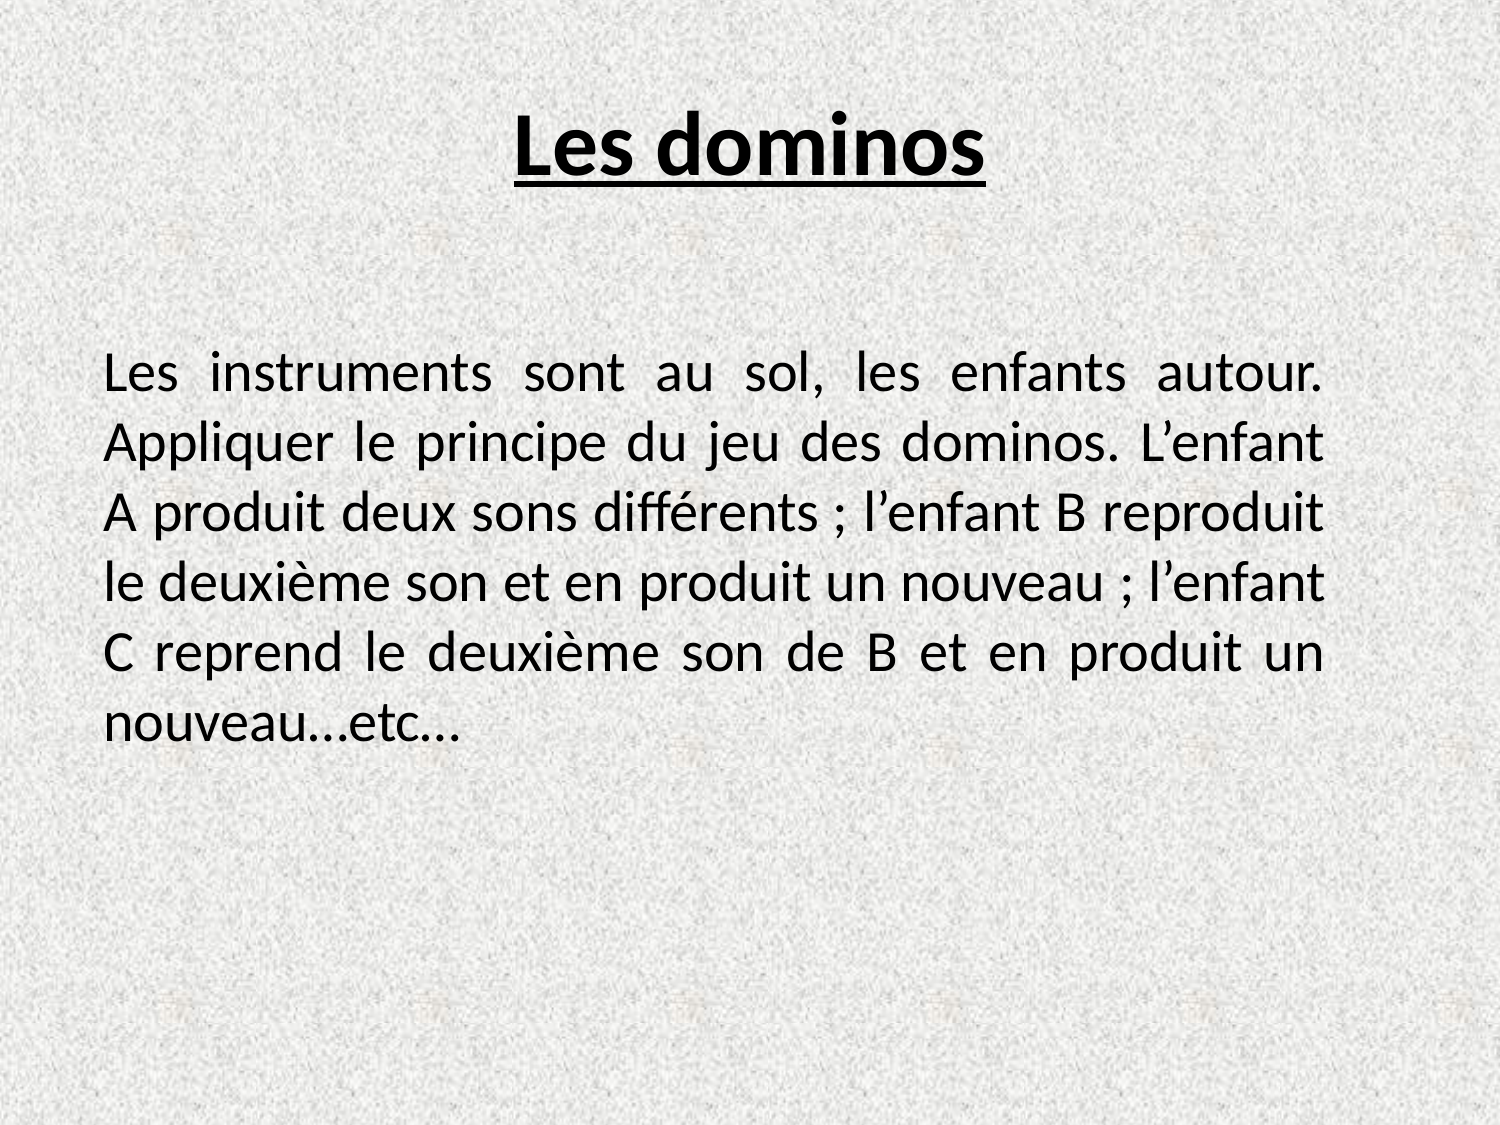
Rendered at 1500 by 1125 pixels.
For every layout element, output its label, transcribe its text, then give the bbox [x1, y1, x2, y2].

picture [0, 0, 1500, 1125]
title Les dominos [75, 45, 1425, 233]
text_box Les instruments sont au sol, les enfants autour. Appliquer le principe du jeu des dominos. L’enfant A produit deux sons différents ; l’enfant B reproduit le deuxième son et en produit un nouveau ; l’enfant C reprend le deuxième son de B et en produit un nouveau…etc… [88, 326, 1341, 761]
